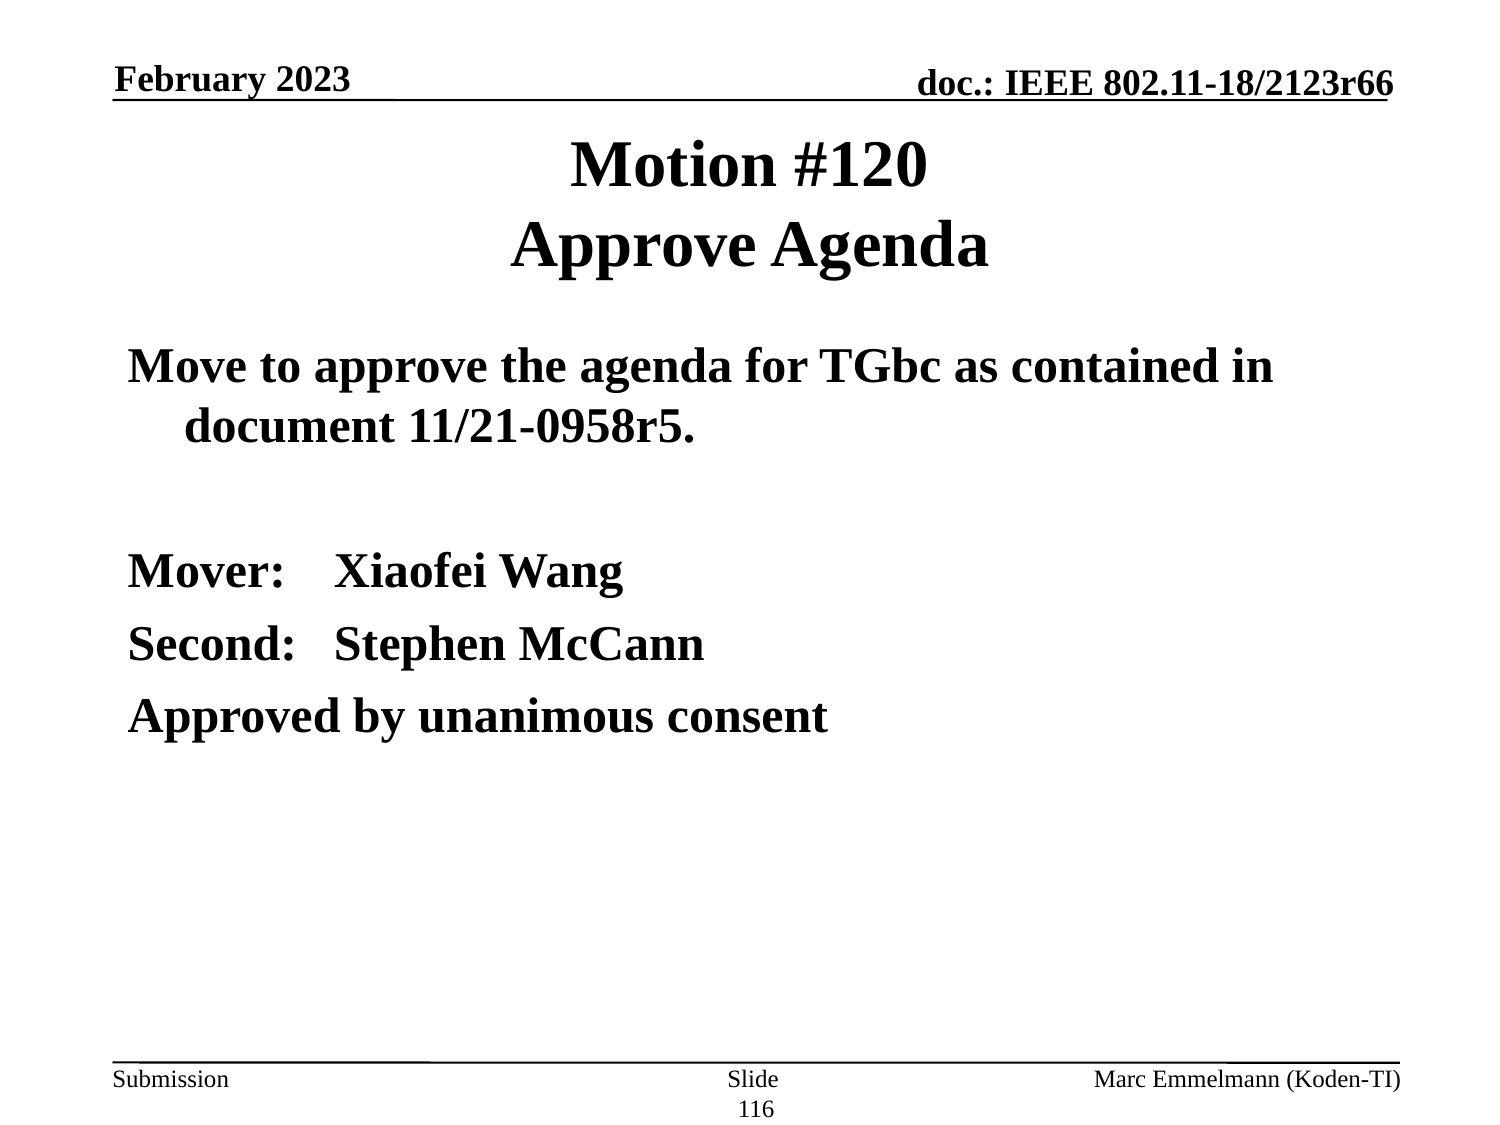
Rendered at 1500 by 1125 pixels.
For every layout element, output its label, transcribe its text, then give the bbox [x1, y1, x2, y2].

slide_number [114, 54, 423, 100]
slide_number Slide 116 [712, 1061, 800, 1123]
list Move to approve the agenda for TGbc as contained in document 11/21-0958r5. Mover: Xiaofei Wang Second: Stephen McCann Approved by unanimous consent [112, 324, 1388, 1000]
title Motion #120 Approve Agenda [112, 112, 1388, 288]
footer Marc Emmelmann (Koden-TI) [878, 1061, 1402, 1093]
